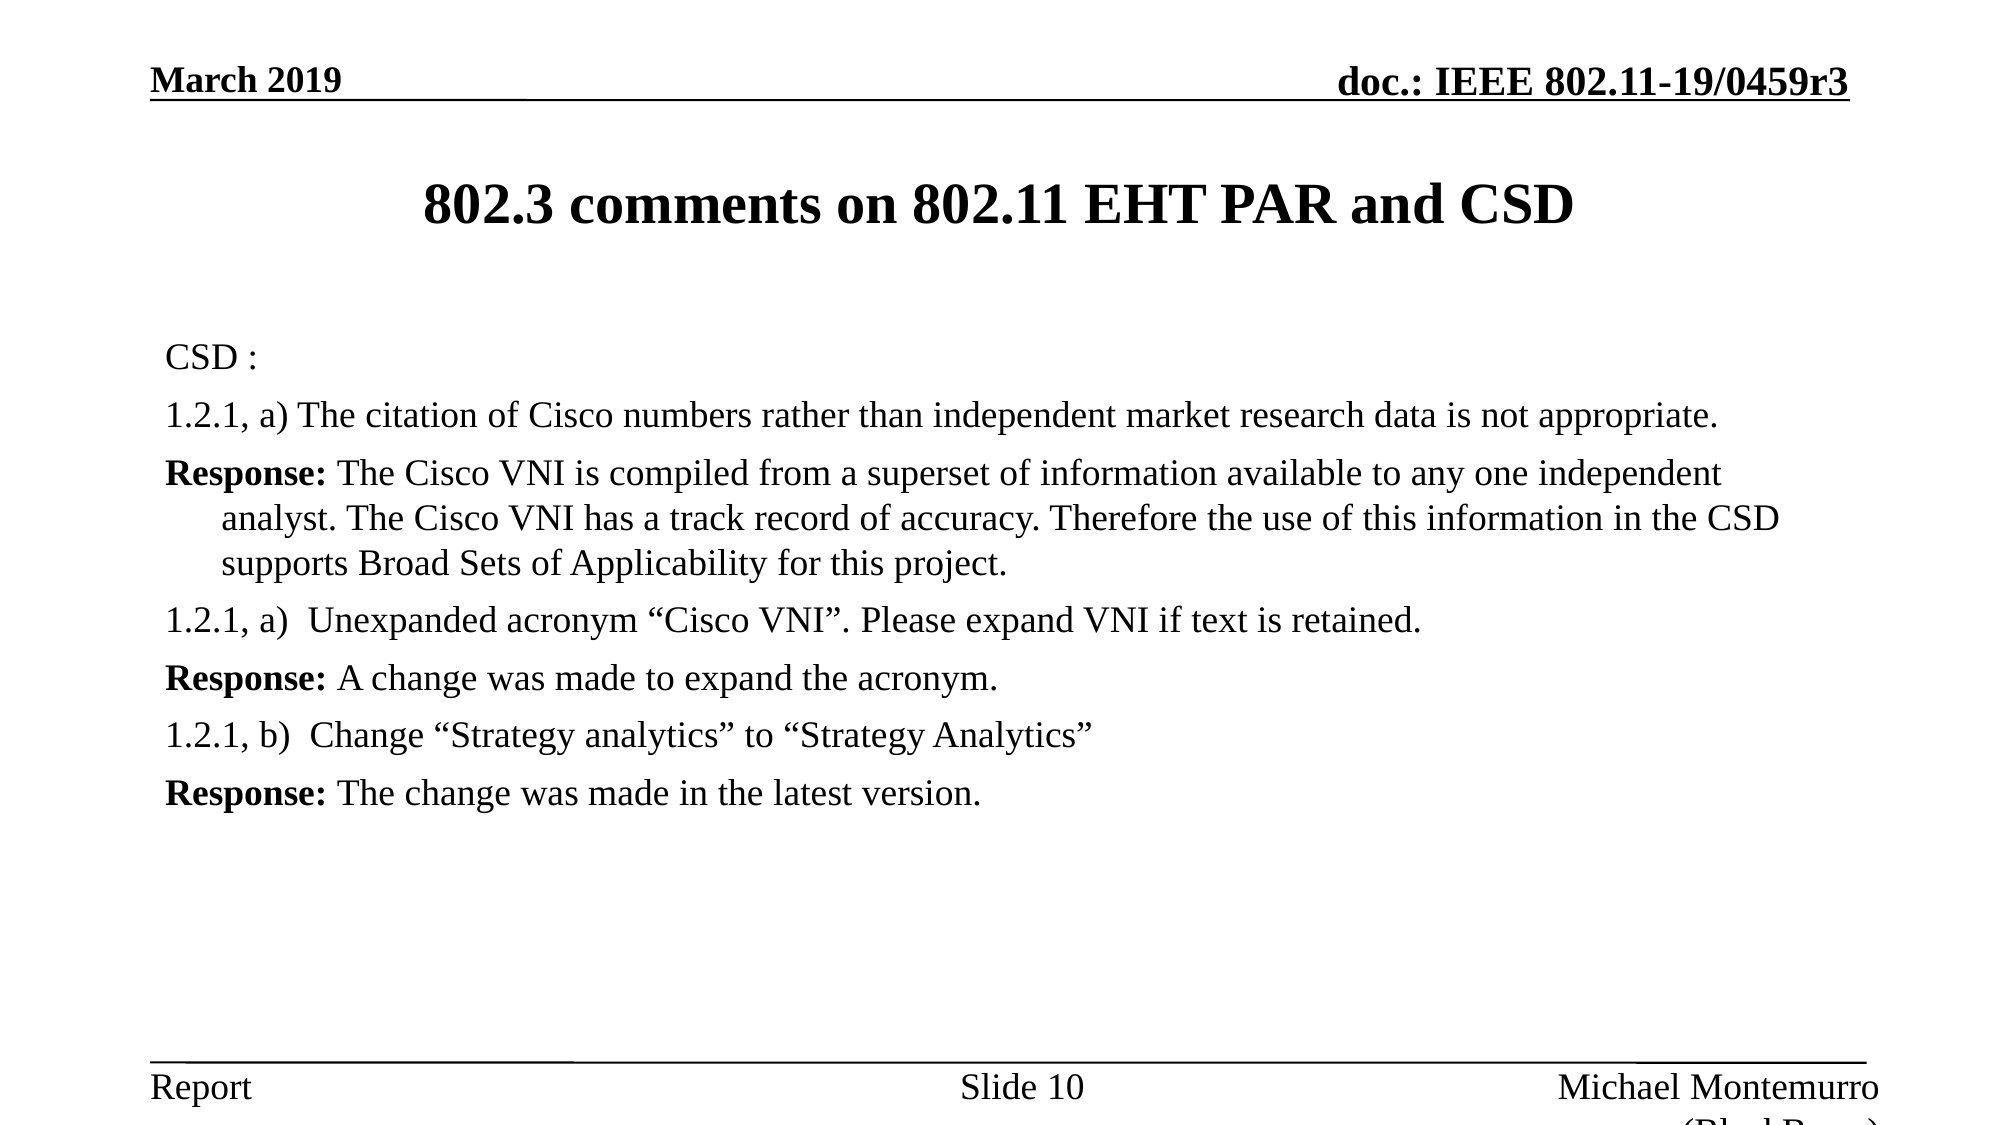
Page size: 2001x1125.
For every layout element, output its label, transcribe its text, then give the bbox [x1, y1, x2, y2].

slide_number Slide 10 [950, 1061, 1095, 1125]
title 802.3 comments on 802.11 EHT PAR and CSD [149, 112, 1850, 288]
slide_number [149, 49, 431, 100]
list CSD : 1.2.1, a) The citation of Cisco numbers rather than independent market research data is not appropriate. Response: The Cisco VNI is compiled from a superset of information available to any one independent analyst. The Cisco VNI has a track record of accuracy. Therefore the use of this information in the CSD supports Broad Sets of Applicability for this project. 1.2.1, a) Unexpanded acronym “Cisco VNI”. Please expand VNI if text is retained. Response: A change was made to expand the acronym. 1.2.1, b) Change “Strategy analytics” to “Strategy Analytics” Response: The change was made in the latest version. [149, 324, 1850, 1000]
footer Michael Montemurro (BlackBerry) [1436, 1061, 1881, 1108]
